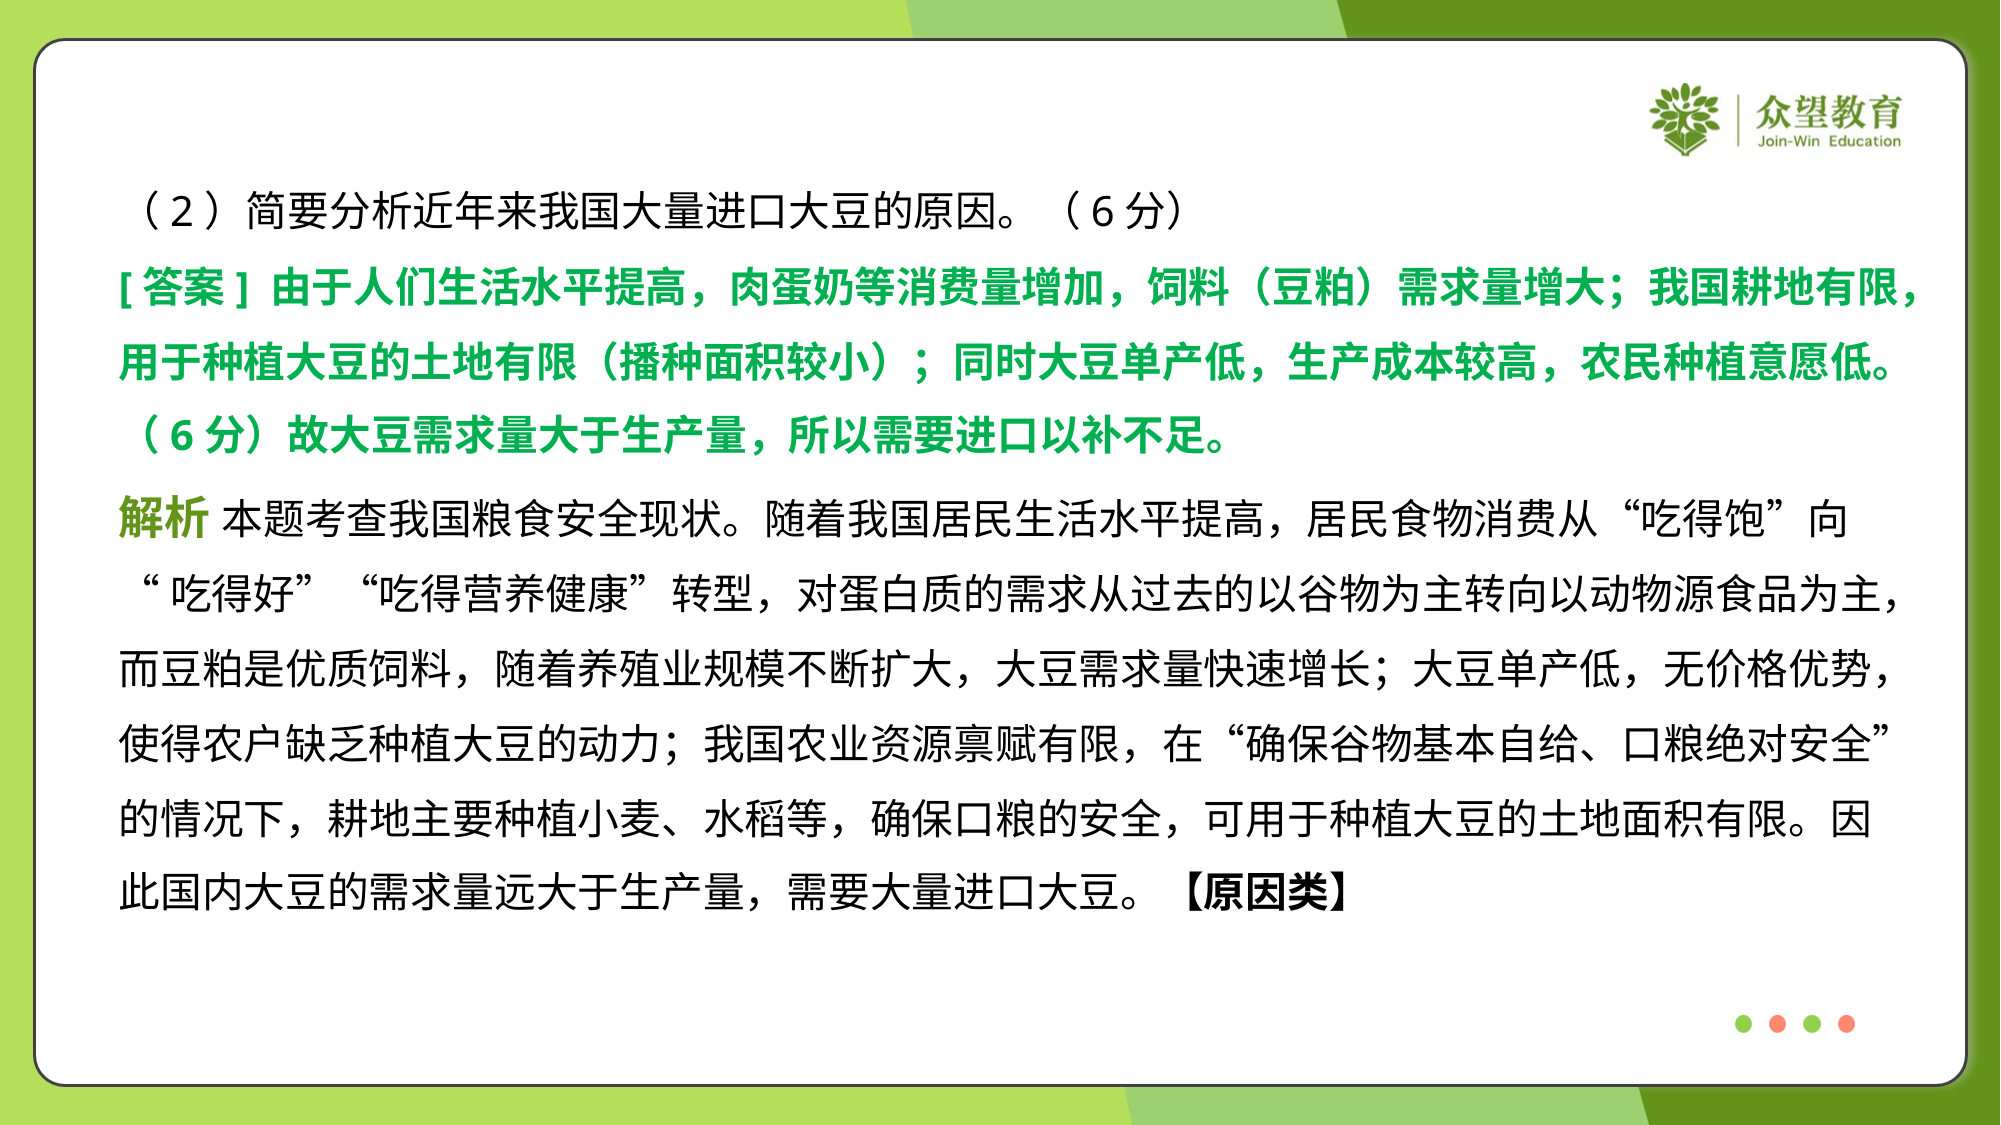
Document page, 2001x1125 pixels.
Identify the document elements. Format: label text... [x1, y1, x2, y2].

text_box 解析 本题考查我国粮食安全现状。随着我国居民生活水平提高，居民食物消费从“吃得饱”向 “吃得好”“吃得营养健康”转型，对蛋白质的需求从过去的以谷物为主转向以动物源食品为主， 而豆粕是优质饲料，随着养殖业规模不断扩大，大豆需求量快速增长；大豆单产低，无价格优势， 使得农户缺乏种植大豆的动力；我国农业资源禀赋有限，在“确保谷物基本自给、口粮绝对安全” 的情况下，耕地主要种植小麦、水稻等，确保口粮的安全，可用于种植大豆的土地面积有限。因 此国内大豆的需求量远大于生产量，需要大量进口大豆。【原因类】 [118, 466, 1883, 909]
text_box （2）简要分析近年来我国大量进口大豆的原因。（6分） [118, 159, 1883, 227]
picture [0, 0, 2000, 1125]
text_box [答案] 由于人们生活水平提高，肉蛋奶等消费量增加，饲料（豆粕）需求量增大；我国耕地有限， 用于种植大豆的土地有限（播种面积较小）；同时大豆单产低，生产成本较高，农民种植意愿低。 （6分）故大豆需求量大于生产量，所以需要进口以补不足。 [118, 235, 1883, 451]
